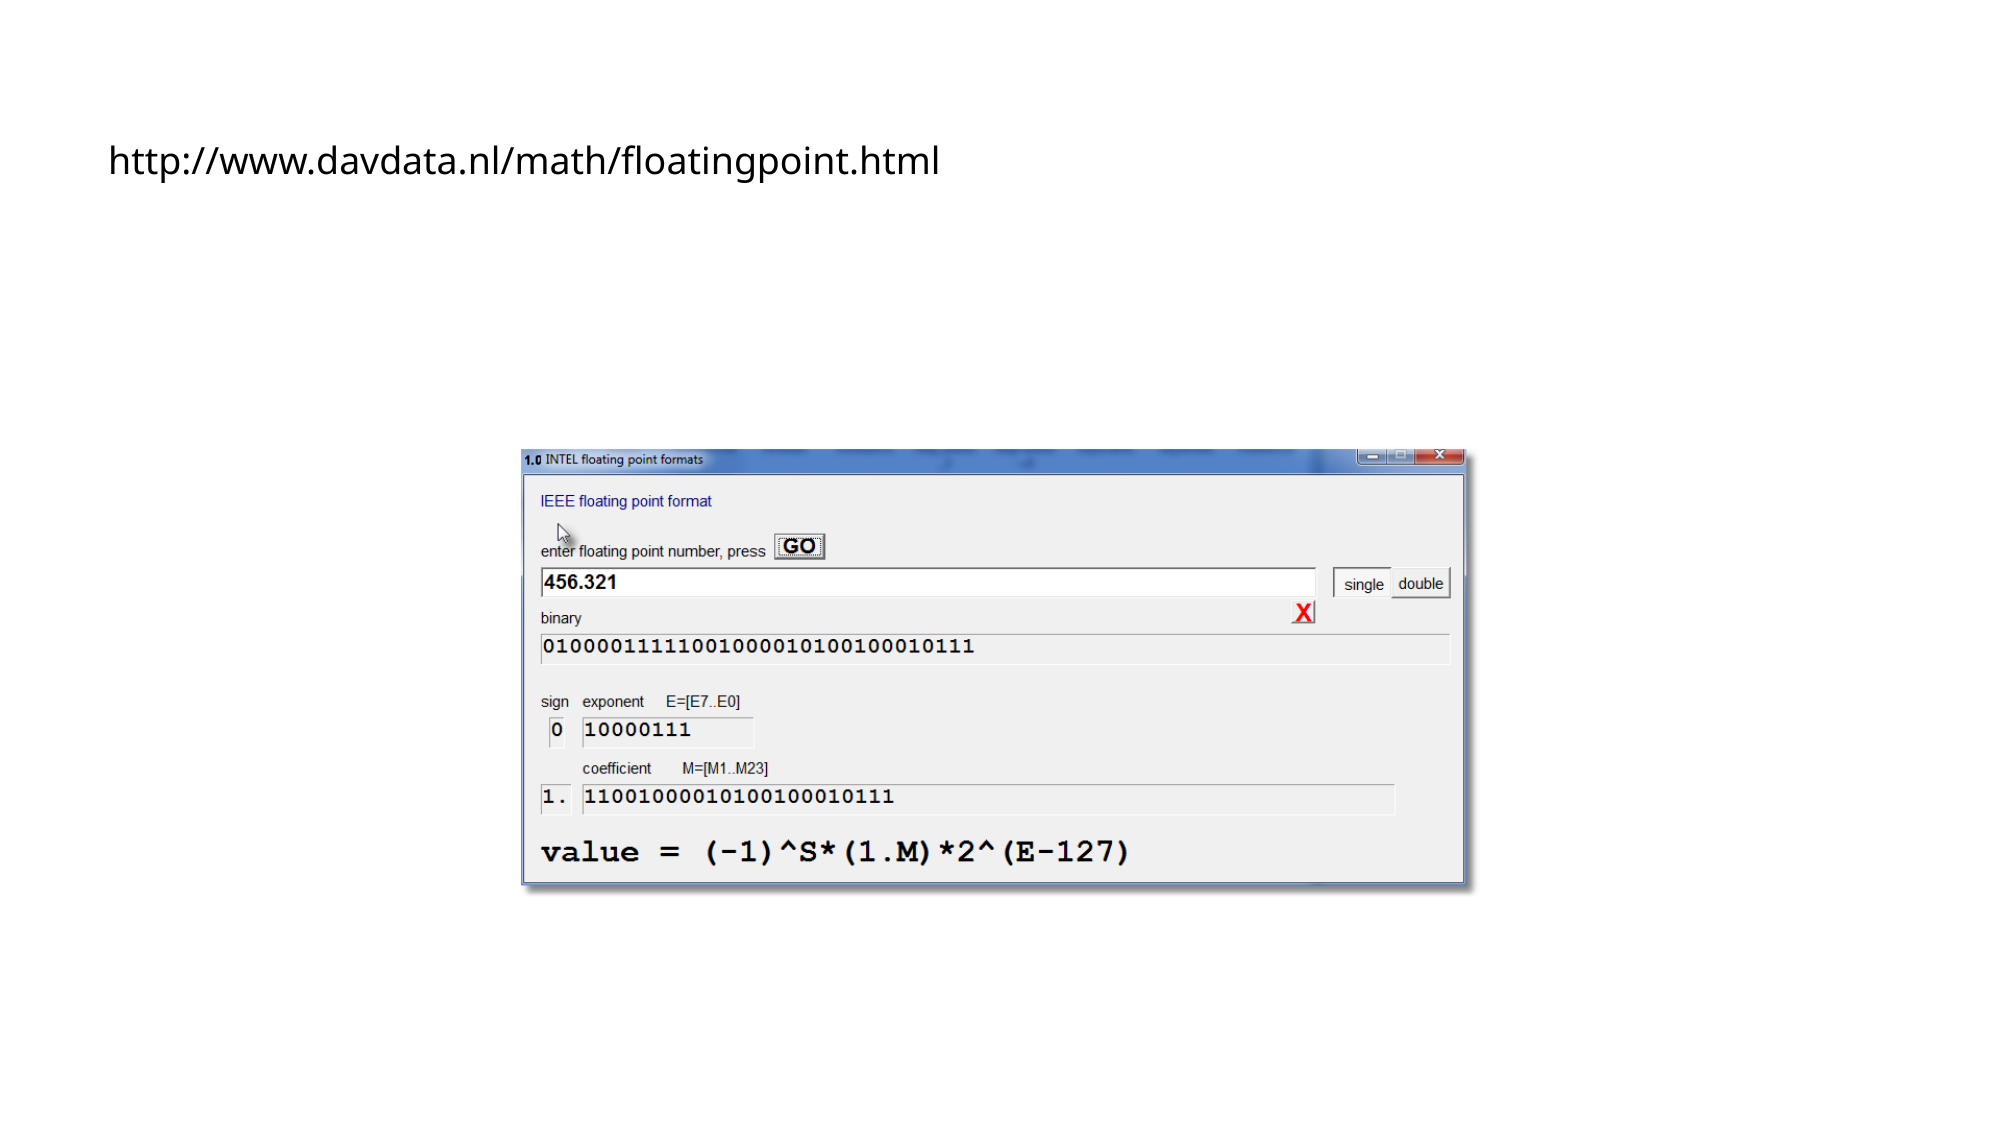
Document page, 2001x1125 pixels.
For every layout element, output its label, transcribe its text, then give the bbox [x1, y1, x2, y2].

title http://www.davdata.nl/math/floatingpoint.html [68, 97, 1932, 223]
picture [519, 447, 1481, 900]
